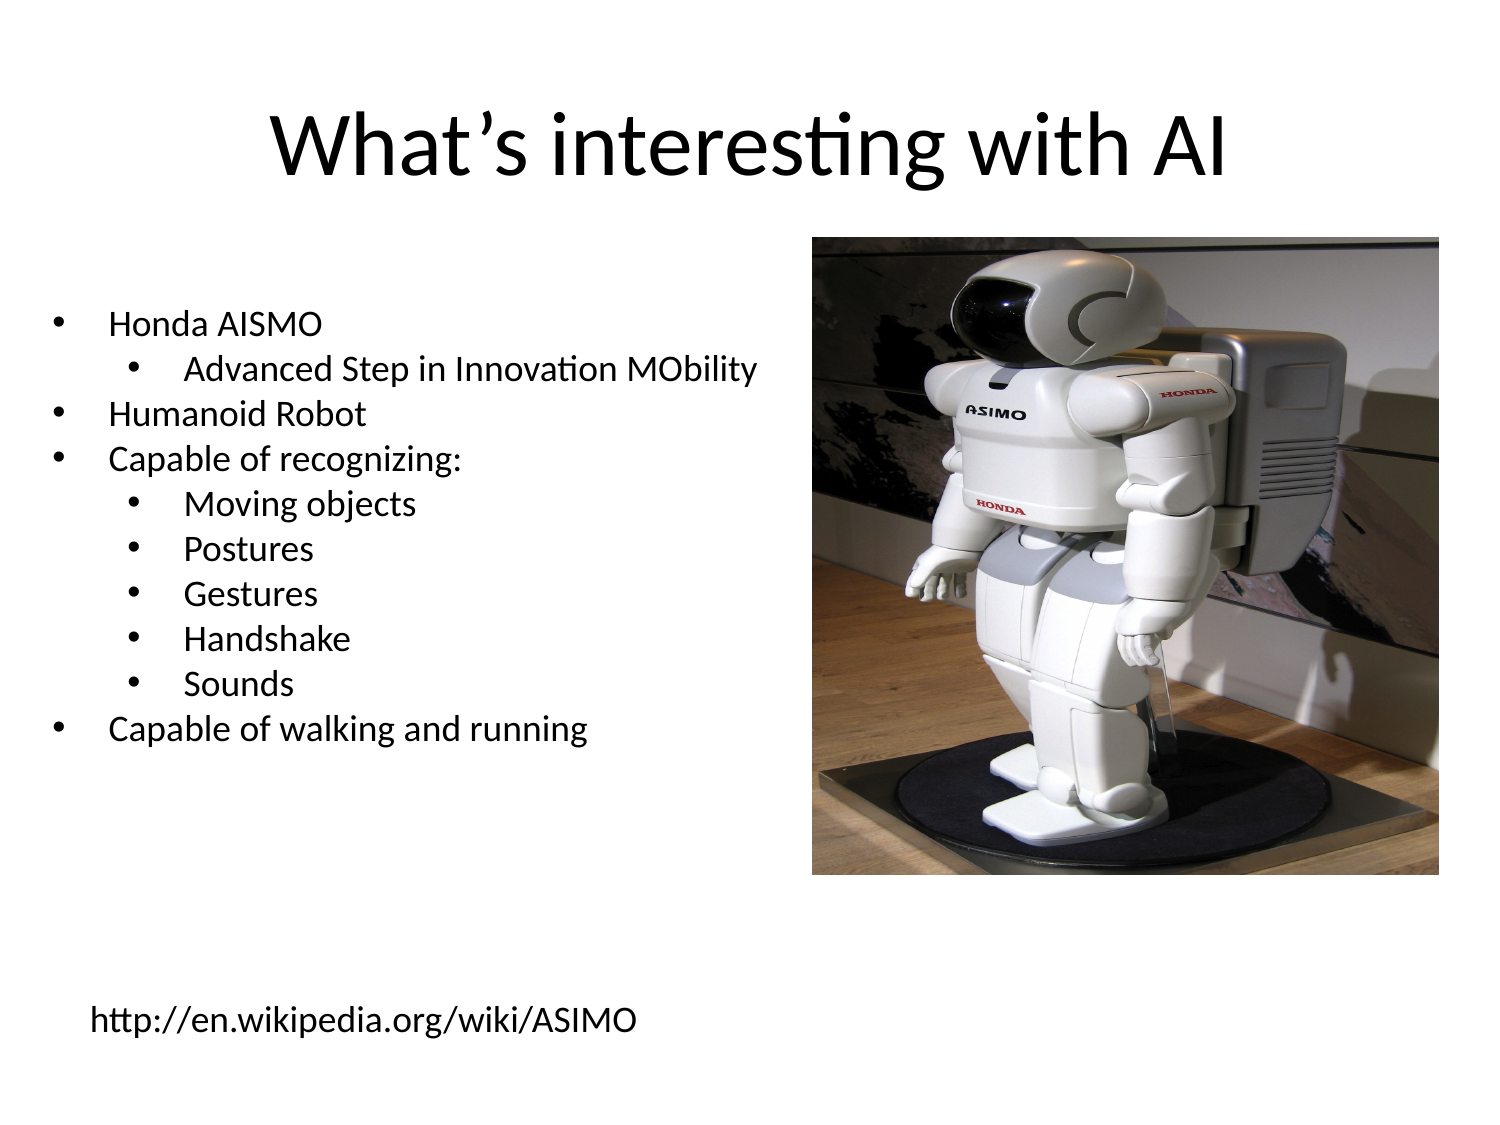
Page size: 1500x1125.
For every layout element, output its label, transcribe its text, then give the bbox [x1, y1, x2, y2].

text_box Honda AISMO Advanced Step in Innovation MObility Humanoid Robot Capable of recognizing: Moving objects Postures Gestures Handshake Sounds Capable of walking and running [37, 291, 775, 802]
picture [812, 237, 1440, 876]
title What’s interesting with AI [75, 45, 1425, 233]
text_box http://en.wikipedia.org/wiki/ASIMO [74, 987, 1038, 1048]
